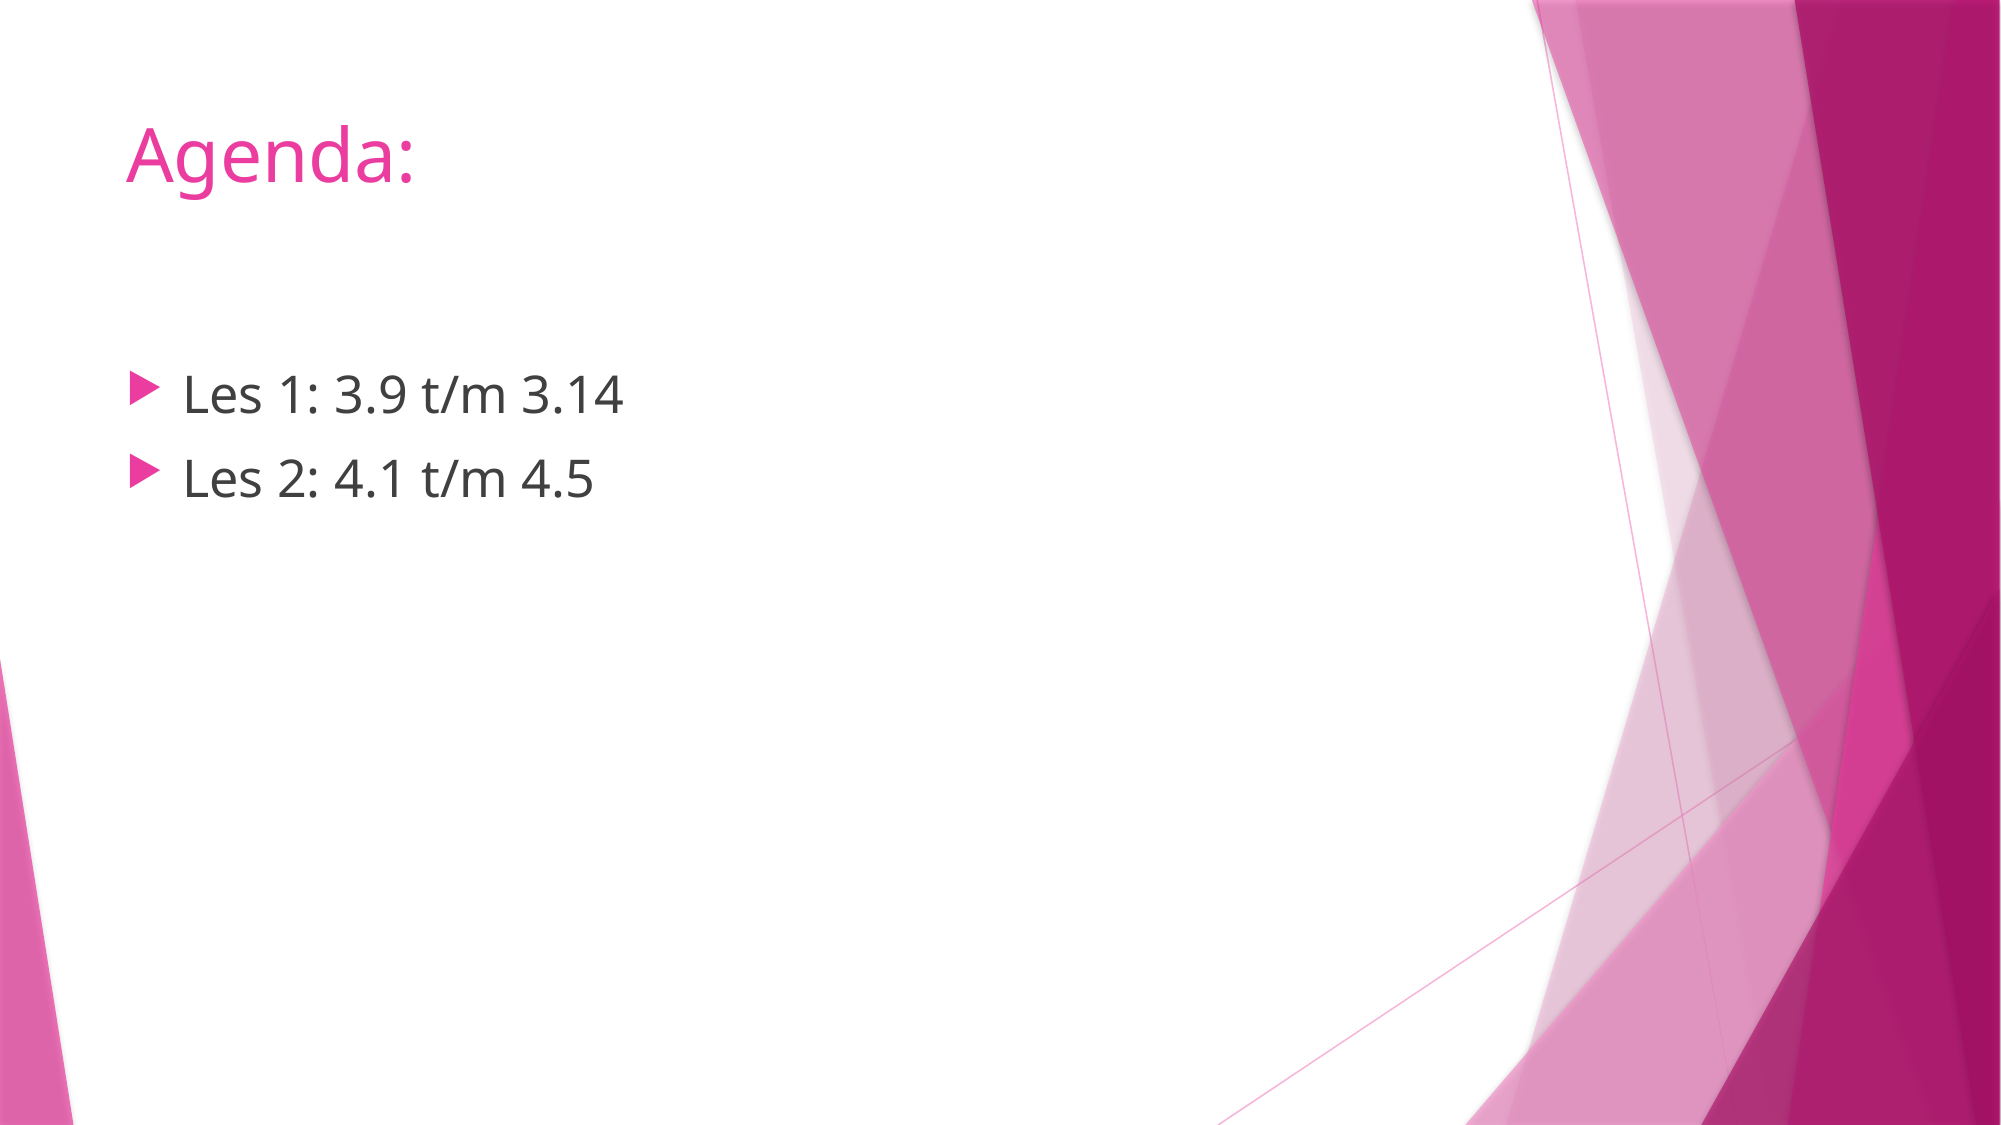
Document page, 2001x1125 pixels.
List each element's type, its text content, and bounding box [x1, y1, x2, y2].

list Les 1: 3.9 t/m 3.14 Les 2: 4.1 t/m 4.5 [111, 354, 1522, 992]
title Agenda: [111, 99, 1522, 317]
